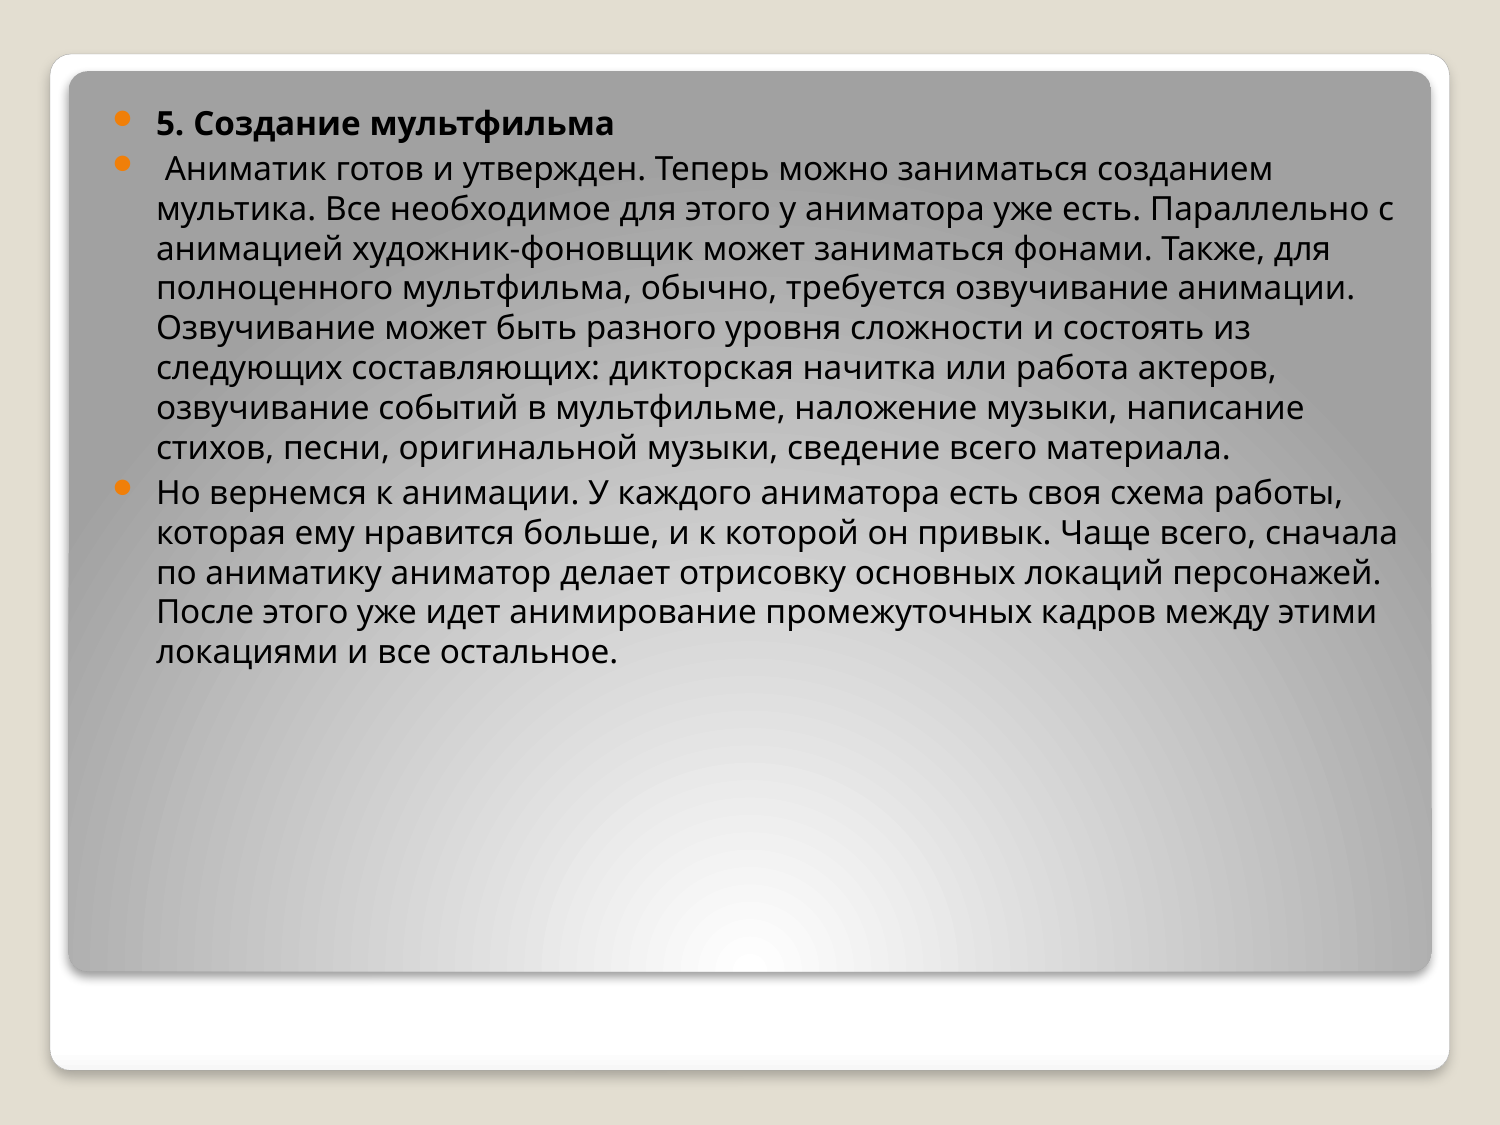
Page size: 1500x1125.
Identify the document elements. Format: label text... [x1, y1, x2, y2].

list 5. Создание мультфильма Аниматик готов и утвержден. Теперь можно заниматься созданием мультика. Все необходимое для этого у аниматора уже есть. Параллельно с анимацией художник-фоновщик может заниматься фонами. Также, для полноценного мультфильма, обычно, требуется озвучивание анимации. Озвучивание может быть разного уровня сложности и состоять из следующих составляющих: дикторская начитка или работа актеров, озвучивание событий в мультфильме, наложение музыки, написание стихов, песни, оригинальной музыки, сведение всего материала. Но вернемся к анимации. У каждого аниматора есть своя схема работы, которая ему нравится больше, и к которой он привык. Чаще всего, сначала по аниматику аниматор делает отрисовку основных локаций персонажей. После этого уже идет анимирование промежуточных кадров между этими локациями и все остальное. [82, 86, 1425, 774]
